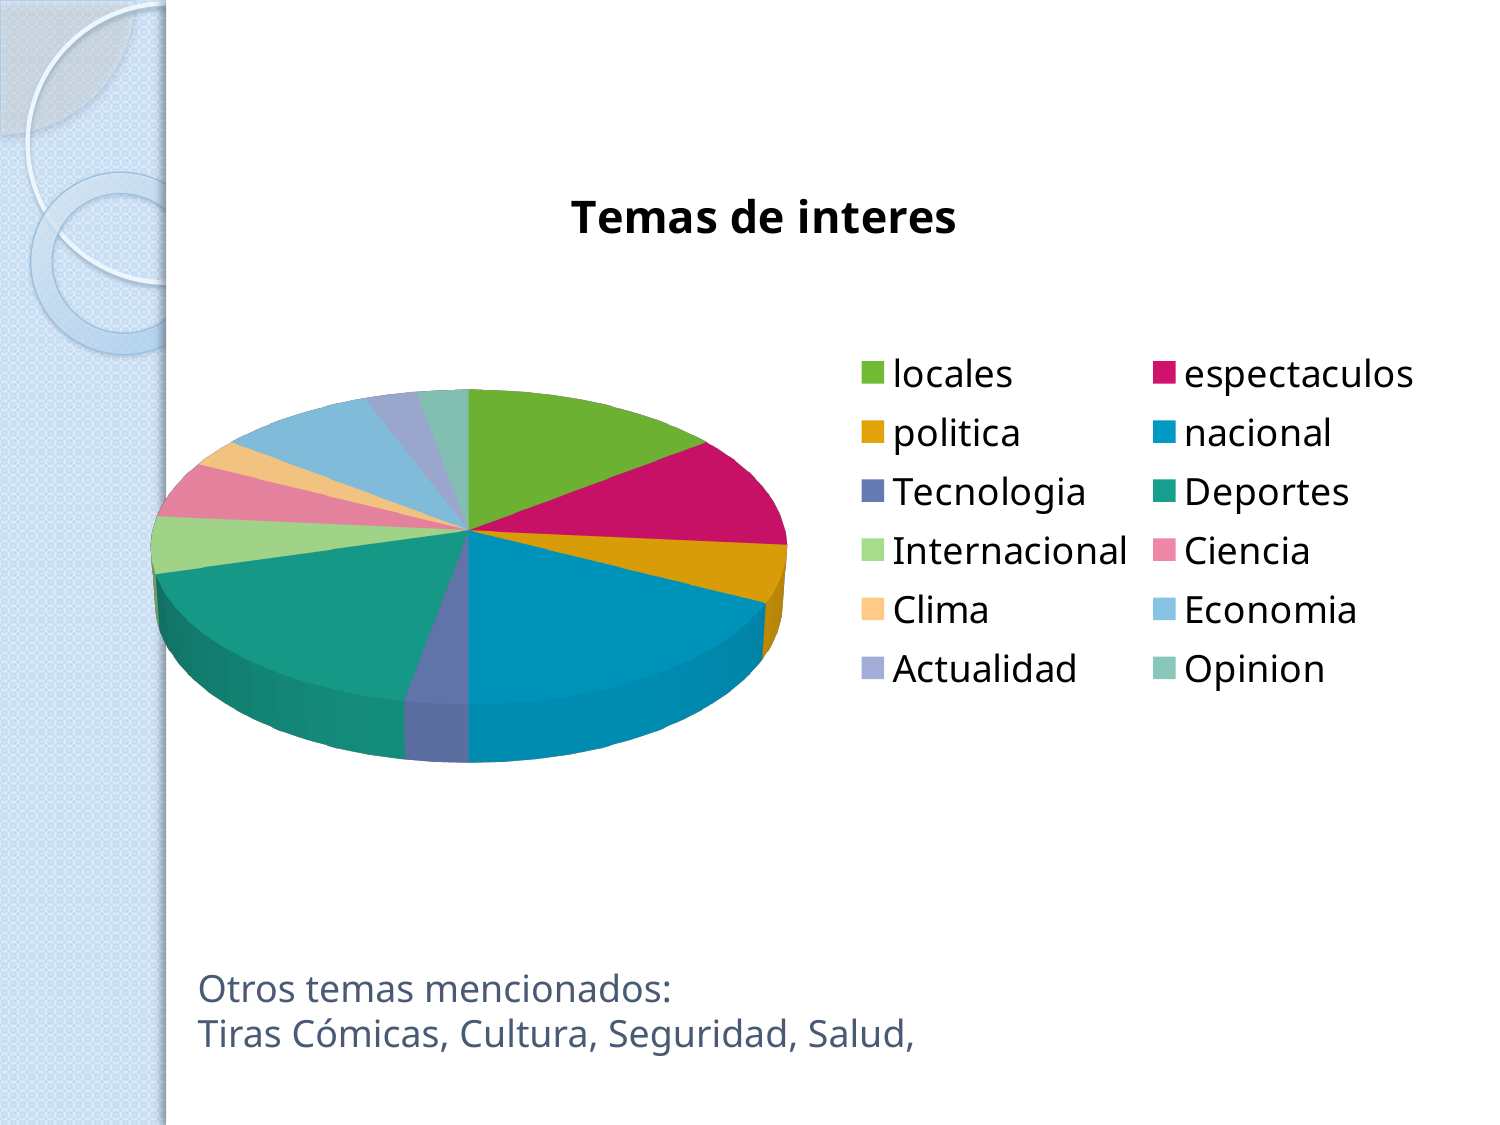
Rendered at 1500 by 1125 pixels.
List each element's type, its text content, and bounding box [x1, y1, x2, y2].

chart [88, 148, 1439, 892]
title Otros temas mencionados: Tiras Cómicas, Cultura, Seguridad, Salud, [183, 964, 1272, 1057]
